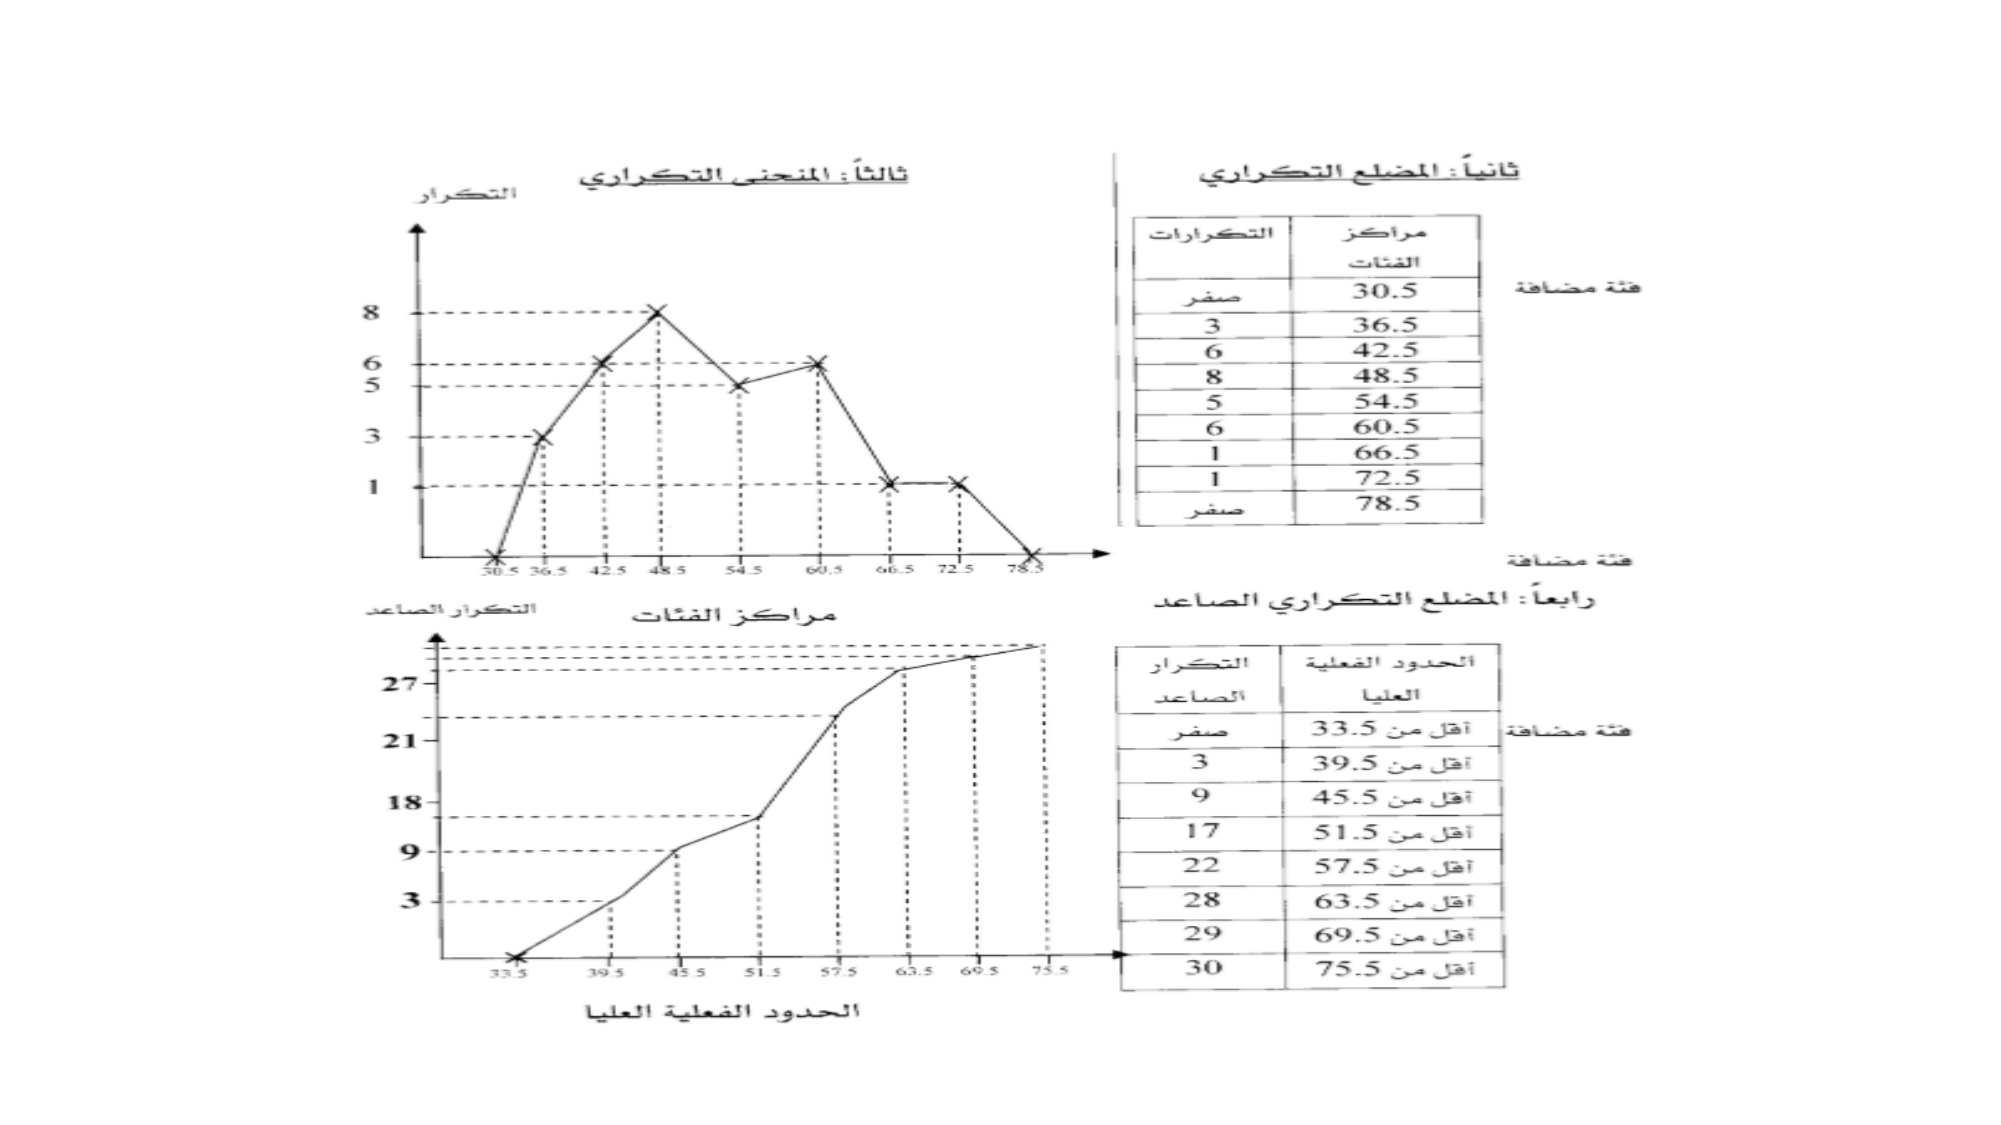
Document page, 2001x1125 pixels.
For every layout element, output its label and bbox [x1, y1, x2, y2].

picture [301, 106, 1684, 1084]
